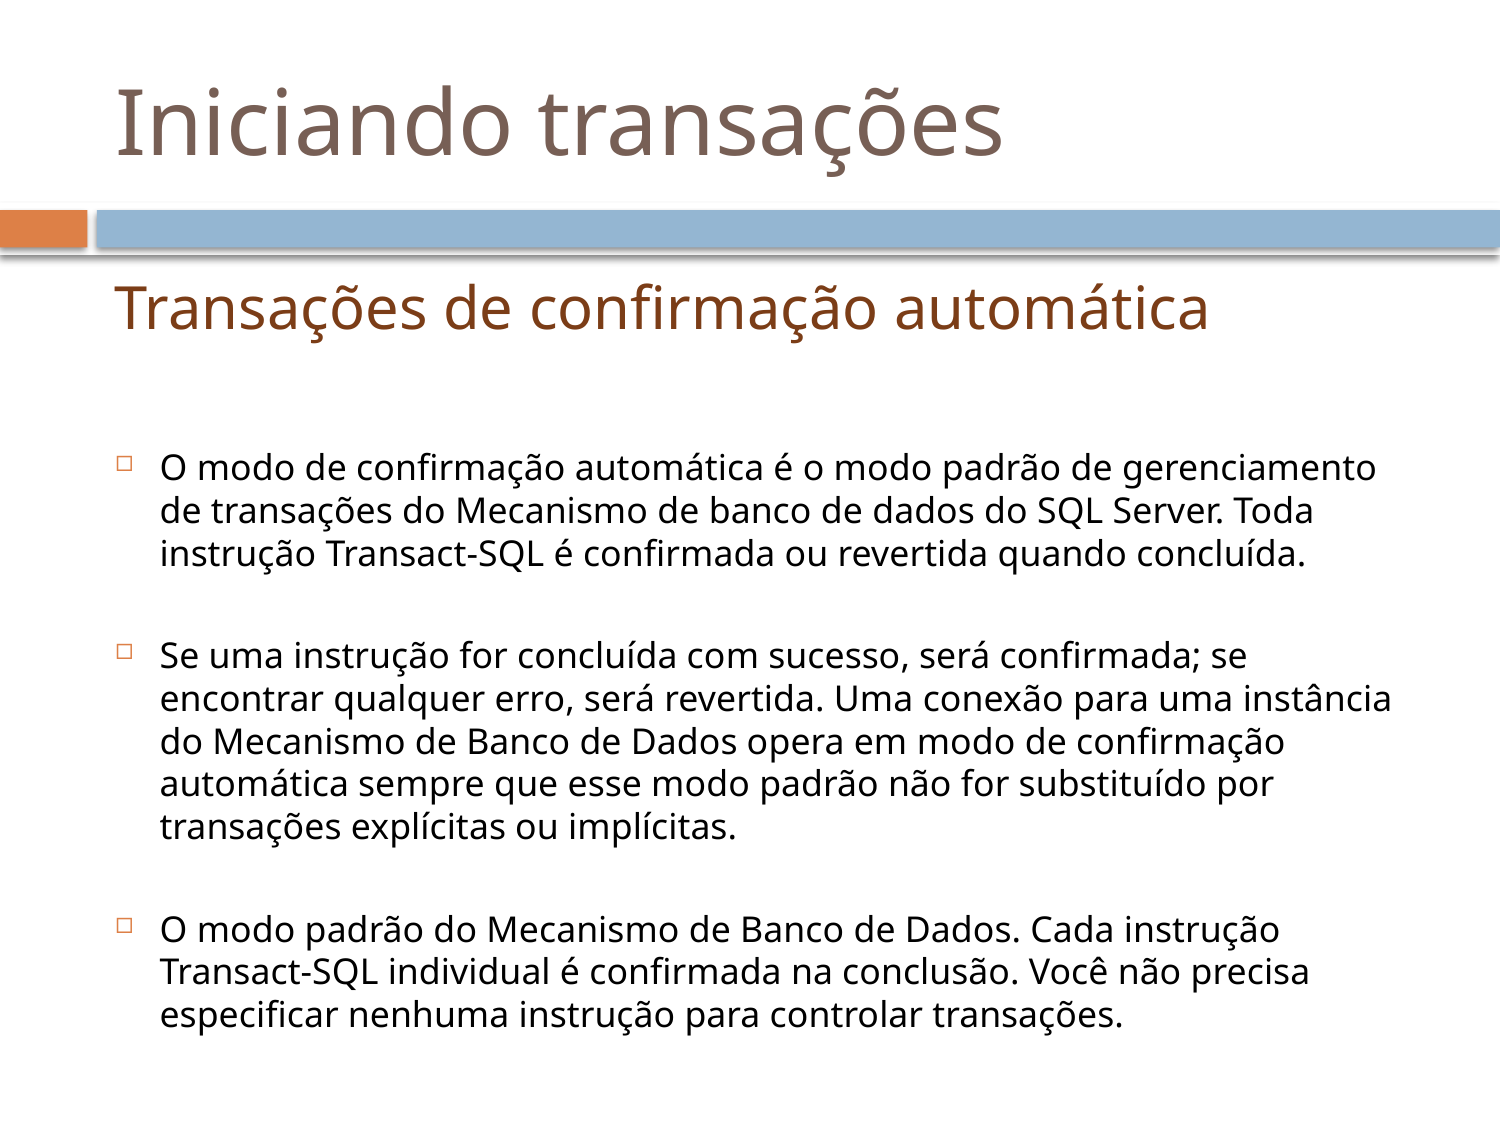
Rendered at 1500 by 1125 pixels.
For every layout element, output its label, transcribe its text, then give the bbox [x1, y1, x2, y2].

text_box Transações de confirmação automática [99, 262, 1438, 350]
list O modo de confirmação automática é o modo padrão de gerenciamento de transações do Mecanismo de banco de dados do SQL Server. Toda instrução Transact-SQL é confirmada ou revertida quando concluída. Se uma instrução for concluída com sucesso, será confirmada; se encontrar qualquer erro, será revertida. Uma conexão para uma instância do Mecanismo de Banco de Dados opera em modo de confirmação automática sempre que esse modo padrão não for substituído por transações explícitas ou implícitas. O modo padrão do Mecanismo de Banco de Dados. Cada instrução Transact-SQL individual é confirmada na conclusão. Você não precisa especificar nenhuma instrução para controlar transações. [100, 437, 1438, 1063]
title Iniciando transações [100, 37, 1438, 200]
